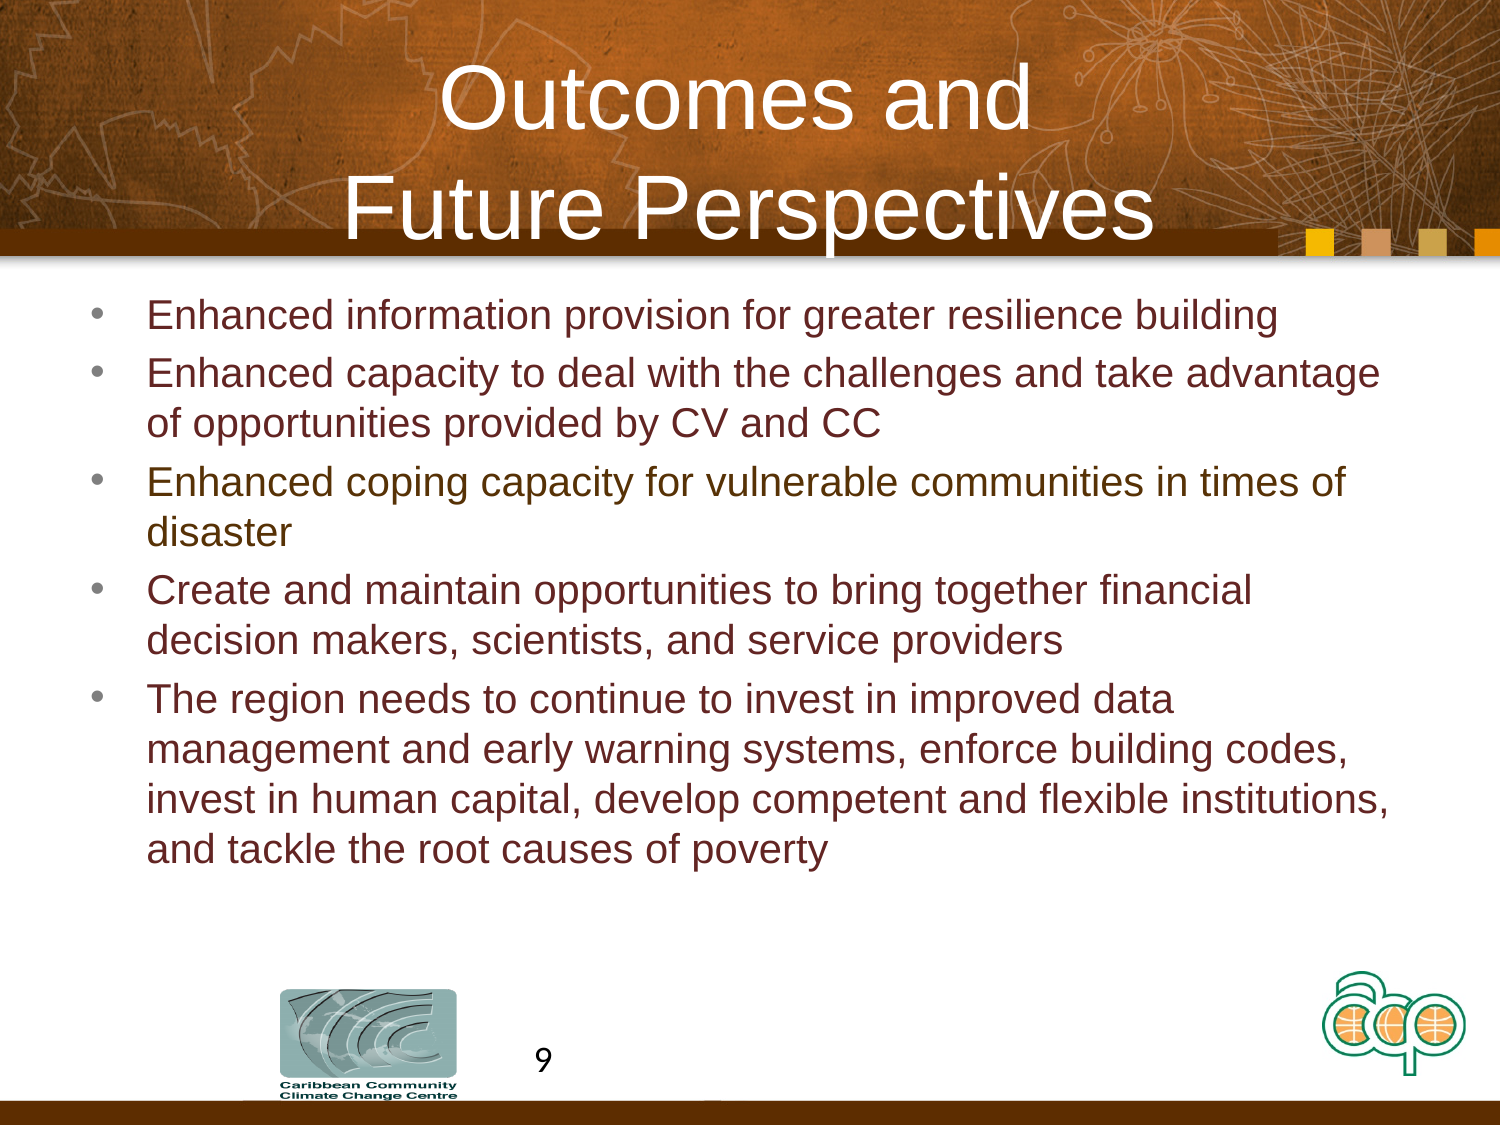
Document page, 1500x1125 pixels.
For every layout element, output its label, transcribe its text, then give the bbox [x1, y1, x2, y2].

list Enhanced information provision for greater resilience building Enhanced capacity to deal with the challenges and take advantage of opportunities provided by CV and CC Enhanced coping capacity for vulnerable communities in times of disaster Create and maintain opportunities to bring together financial decision makers, scientists, and service providers The region needs to continue to invest in improved data management and early warning systems, enforce building codes, invest in human capital, develop competent and ﬂexible institutions, and tackle the root causes of poverty [74, 280, 1426, 936]
slide_number 9 [518, 1027, 869, 1071]
picture [0, 0, 1500, 1125]
title Outcomes and Future Perspectives [74, 62, 1426, 234]
